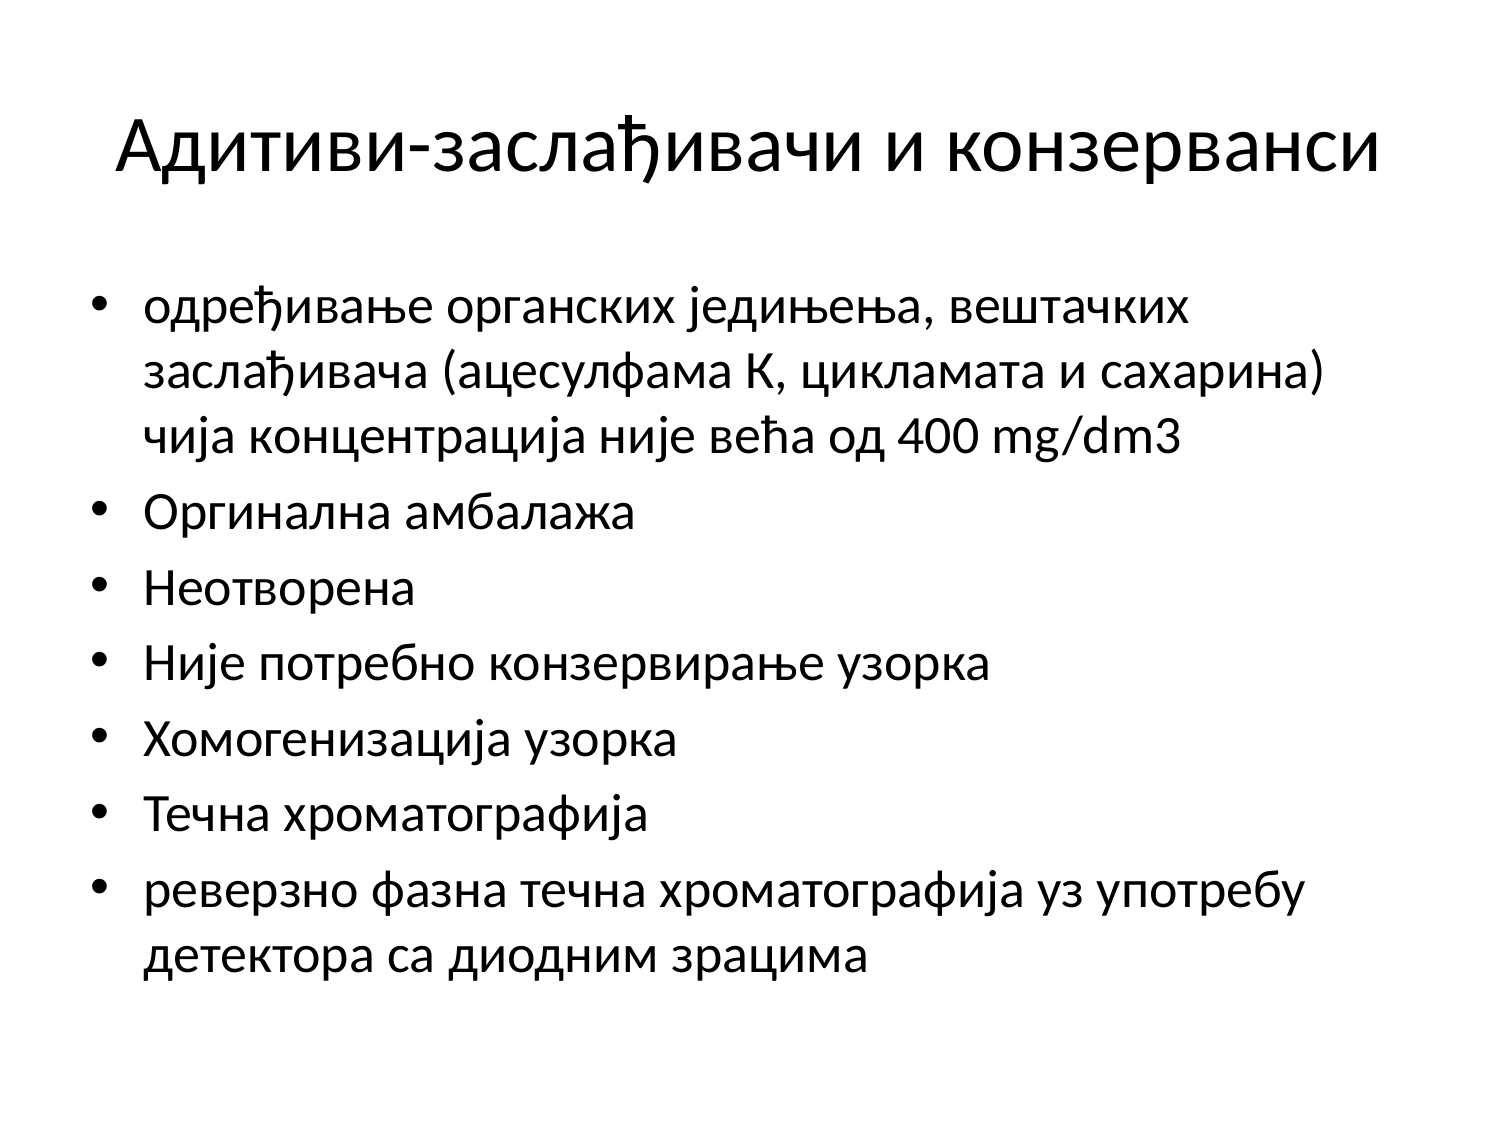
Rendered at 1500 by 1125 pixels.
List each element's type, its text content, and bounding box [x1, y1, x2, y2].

list одређивање органских једињења, вештачких заслађивача (ацесулфама К, цикламата и сахарина) чија концентрација није већа од 400 mg/dm3 Оргинална амбалажа Неотворена Није потребно конзервирање узорка Хомогенизација узорка Течна хроматографија реверзно фазна течна хроматографија уз употребу детектора са диодним зрацима [75, 262, 1425, 1005]
title Адитиви-заслађивачи и конзерванси [75, 45, 1425, 233]
